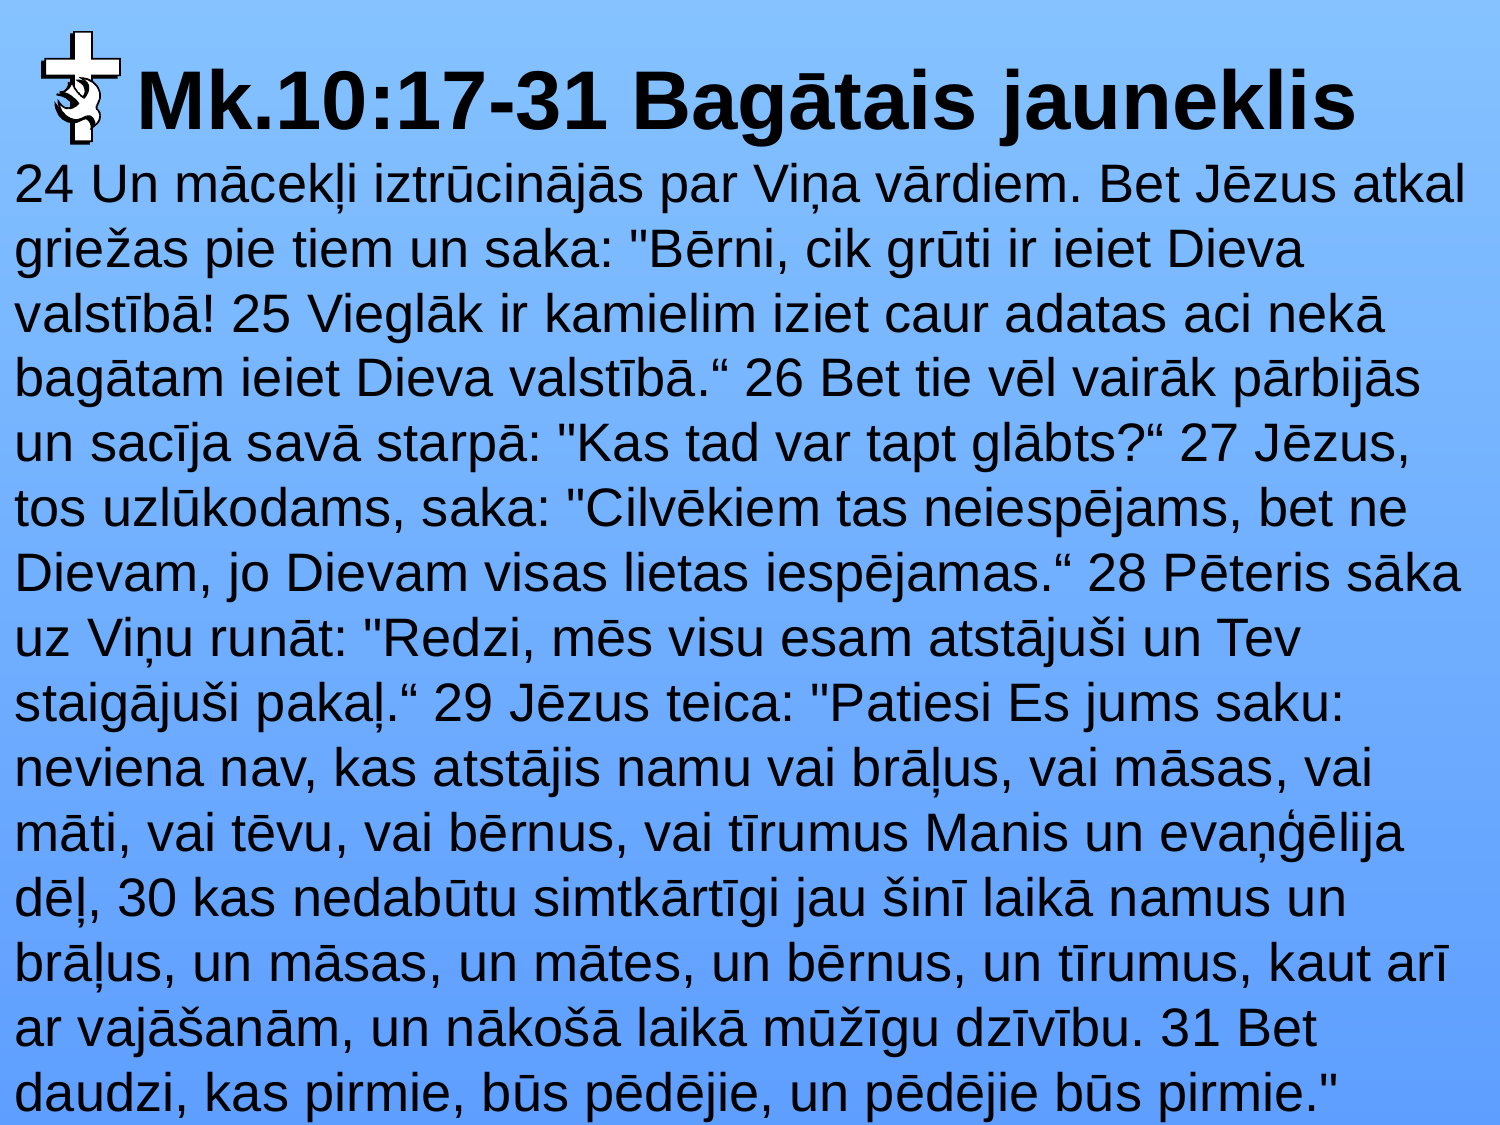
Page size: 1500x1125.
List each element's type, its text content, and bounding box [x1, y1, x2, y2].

text_box 24 Un mācekļi iztrūcinājās par Viņa vārdiem. Bet Jēzus atkal griežas pie tiem un saka: "Bērni, cik grūti ir ieiet Dieva valstībā! 25 Vieglāk ir kamielim iziet caur adatas aci nekā bagātam ieiet Dieva valstībā.“ 26 Bet tie vēl vairāk pārbijās un sacīja savā starpā: "Kas tad var tapt glābts?“ 27 Jēzus, tos uzlūkodams, saka: "Cilvēkiem tas neiespējams, bet ne Dievam, jo Dievam visas lietas iespējamas.“ 28 Pēteris sāka uz Viņu runāt: "Redzi, mēs visu esam atstājuši un Tev staigājuši pakaļ.“ 29 Jēzus teica: "Patiesi Es jums saku: neviena nav, kas atstājis namu vai brāļus, vai māsas, vai māti, vai tēvu, vai bērnus, vai tīrumus Manis un evaņģēlija dēļ, 30 kas nedabūtu simtkārtīgi jau šinī laikā namus un brāļus, un māsas, un mātes, un bērnus, un tīrumus, kaut arī ar vajāšanām, un nākošā laikā mūžīgu dzīvību. 31 Bet daudzi, kas pirmie, būs pēdējie, un pēdējie būs pirmie." [0, 140, 1500, 1125]
picture [40, 30, 122, 145]
title Mk.10:17-31 Bagātais jauneklis [76, 8, 1419, 140]
